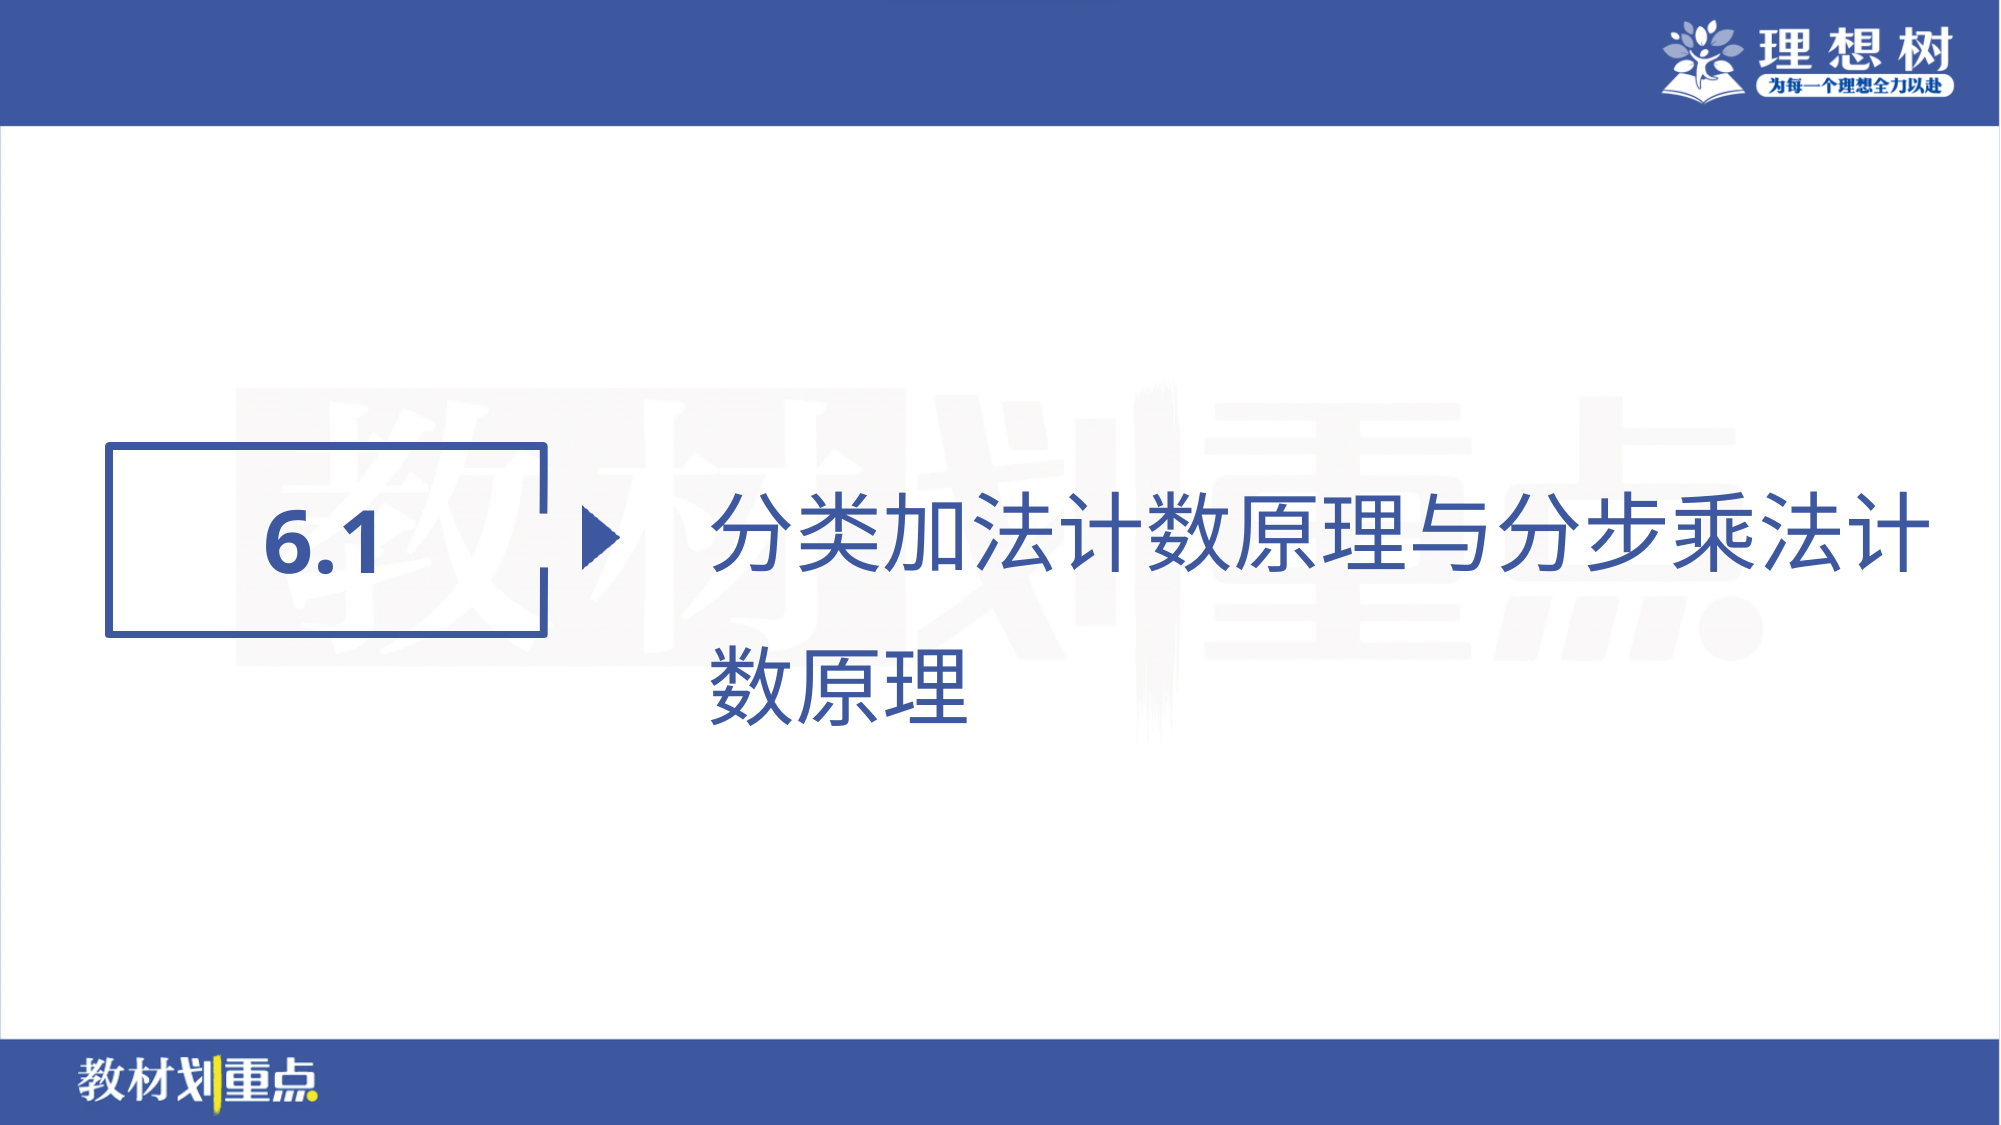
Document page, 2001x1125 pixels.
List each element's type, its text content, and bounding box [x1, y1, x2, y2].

text_box 分类加法计数原理与分步乘法计 数原理 [708, 424, 1967, 723]
picture [0, 0, 2000, 1125]
